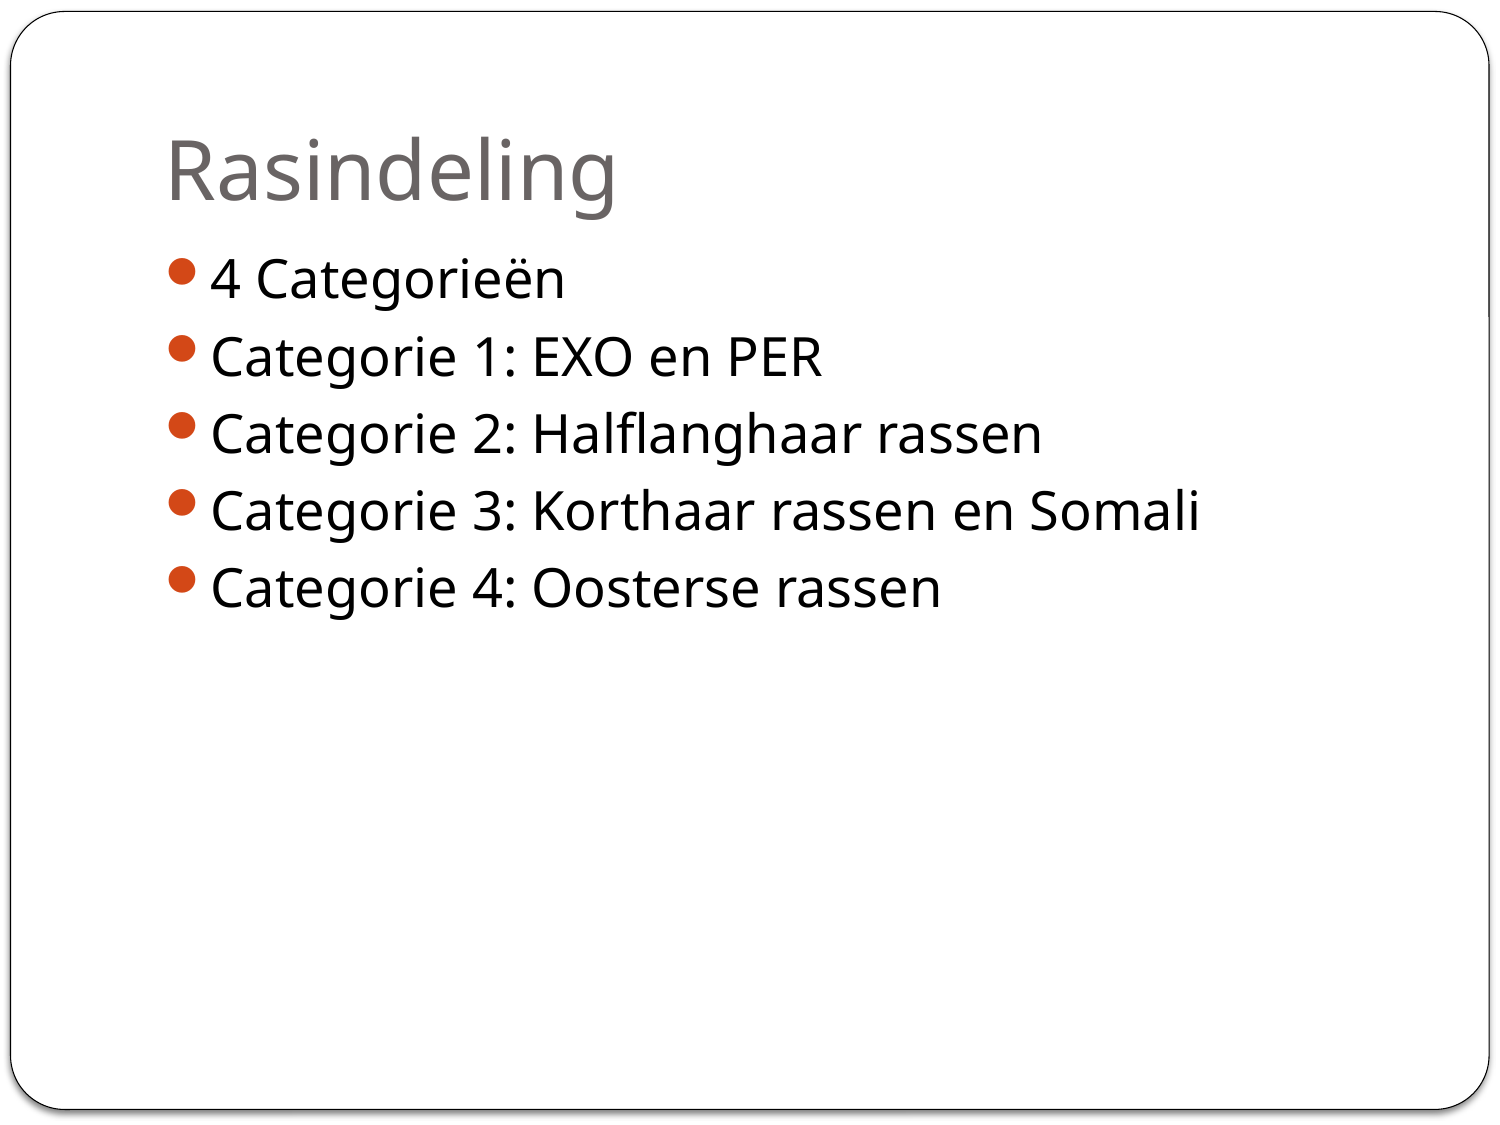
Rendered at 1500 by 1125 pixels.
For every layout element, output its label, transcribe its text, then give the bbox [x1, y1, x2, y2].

list 4 Categorieën Categorie 1: EXO en PER Categorie 2: Halflanghaar rassen Categorie 3: Korthaar rassen en Somali Categorie 4: Oosterse rassen [150, 237, 1425, 988]
title Rasindeling [150, 45, 1425, 233]
